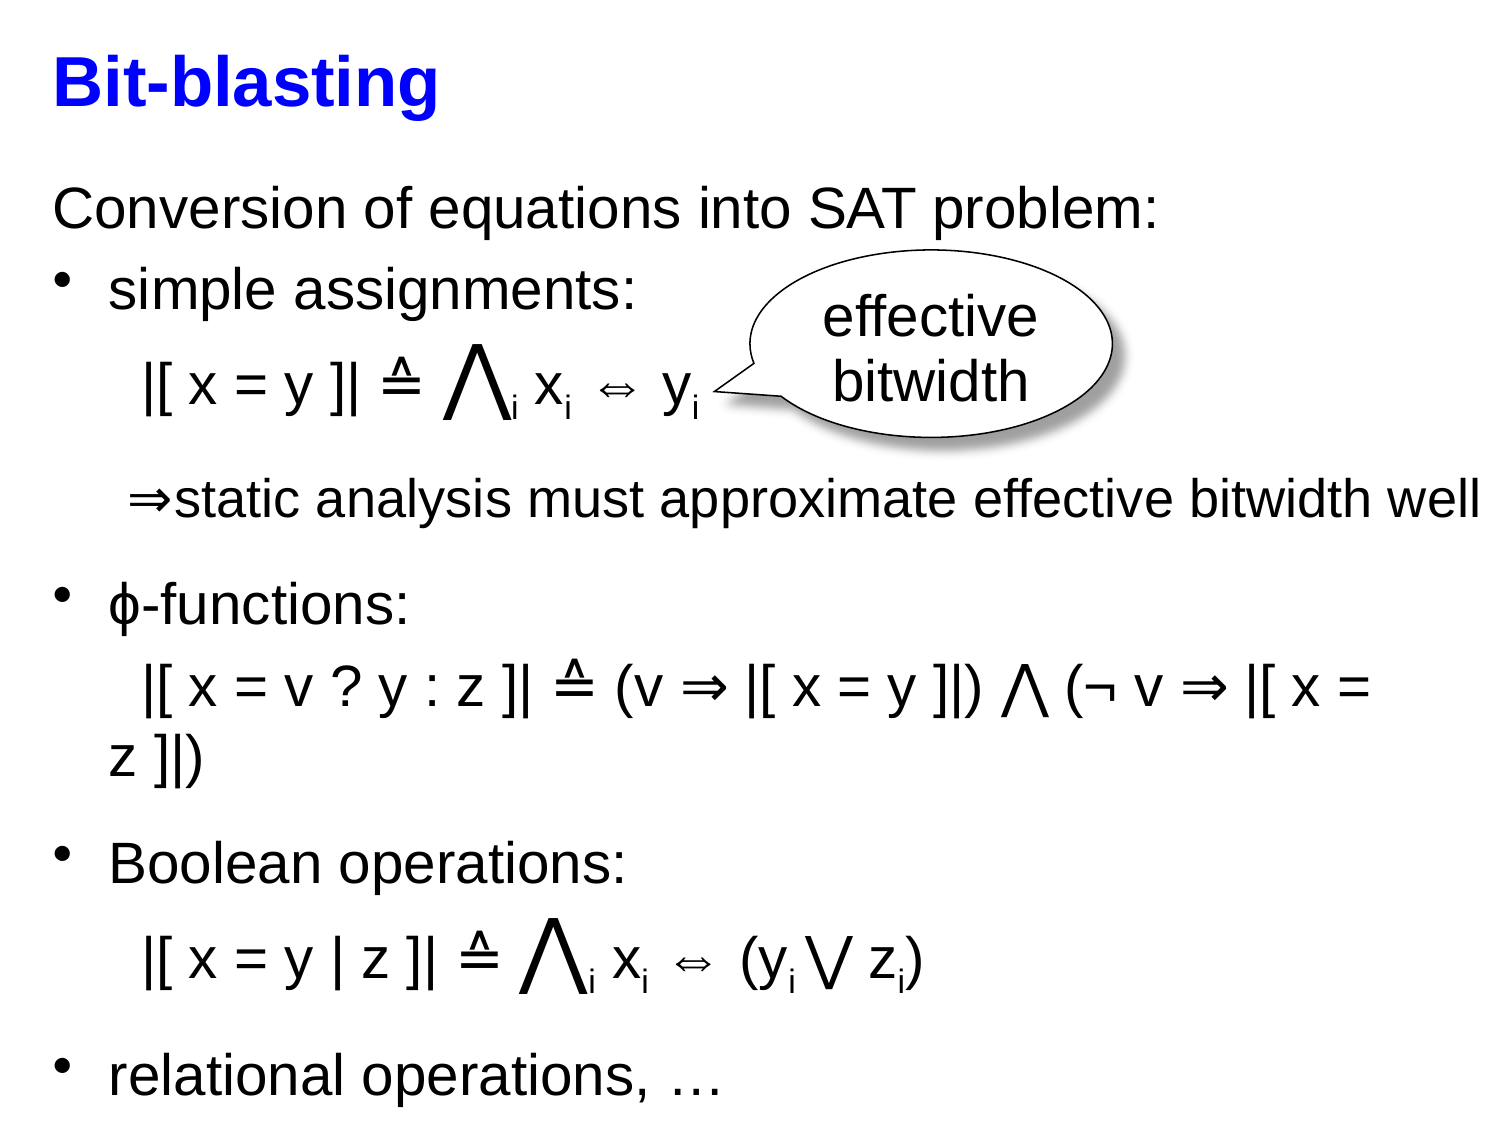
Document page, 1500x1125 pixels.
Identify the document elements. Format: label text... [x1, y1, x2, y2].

title Bit-blasting [37, 19, 1476, 138]
text_box effective bitwidth [714, 249, 1113, 438]
list Conversion of equations into SAT problem: simple assignments: |[ x = y ]| ≙ ⋀i xi ⇔ yi static analysis must approximate effective bitwidth well ϕ-functions: |[ x = v ? y : z ]| ≙ (v ⇒ |[ x = y ]|) ⋀ (¬ v ⇒ |[ x = z ]|) Boolean operations: |[ x = y | z ]| ≙ ⋀i xi ⇔ (yi ⋁ zi) relational operations, … [37, 162, 1500, 1051]
